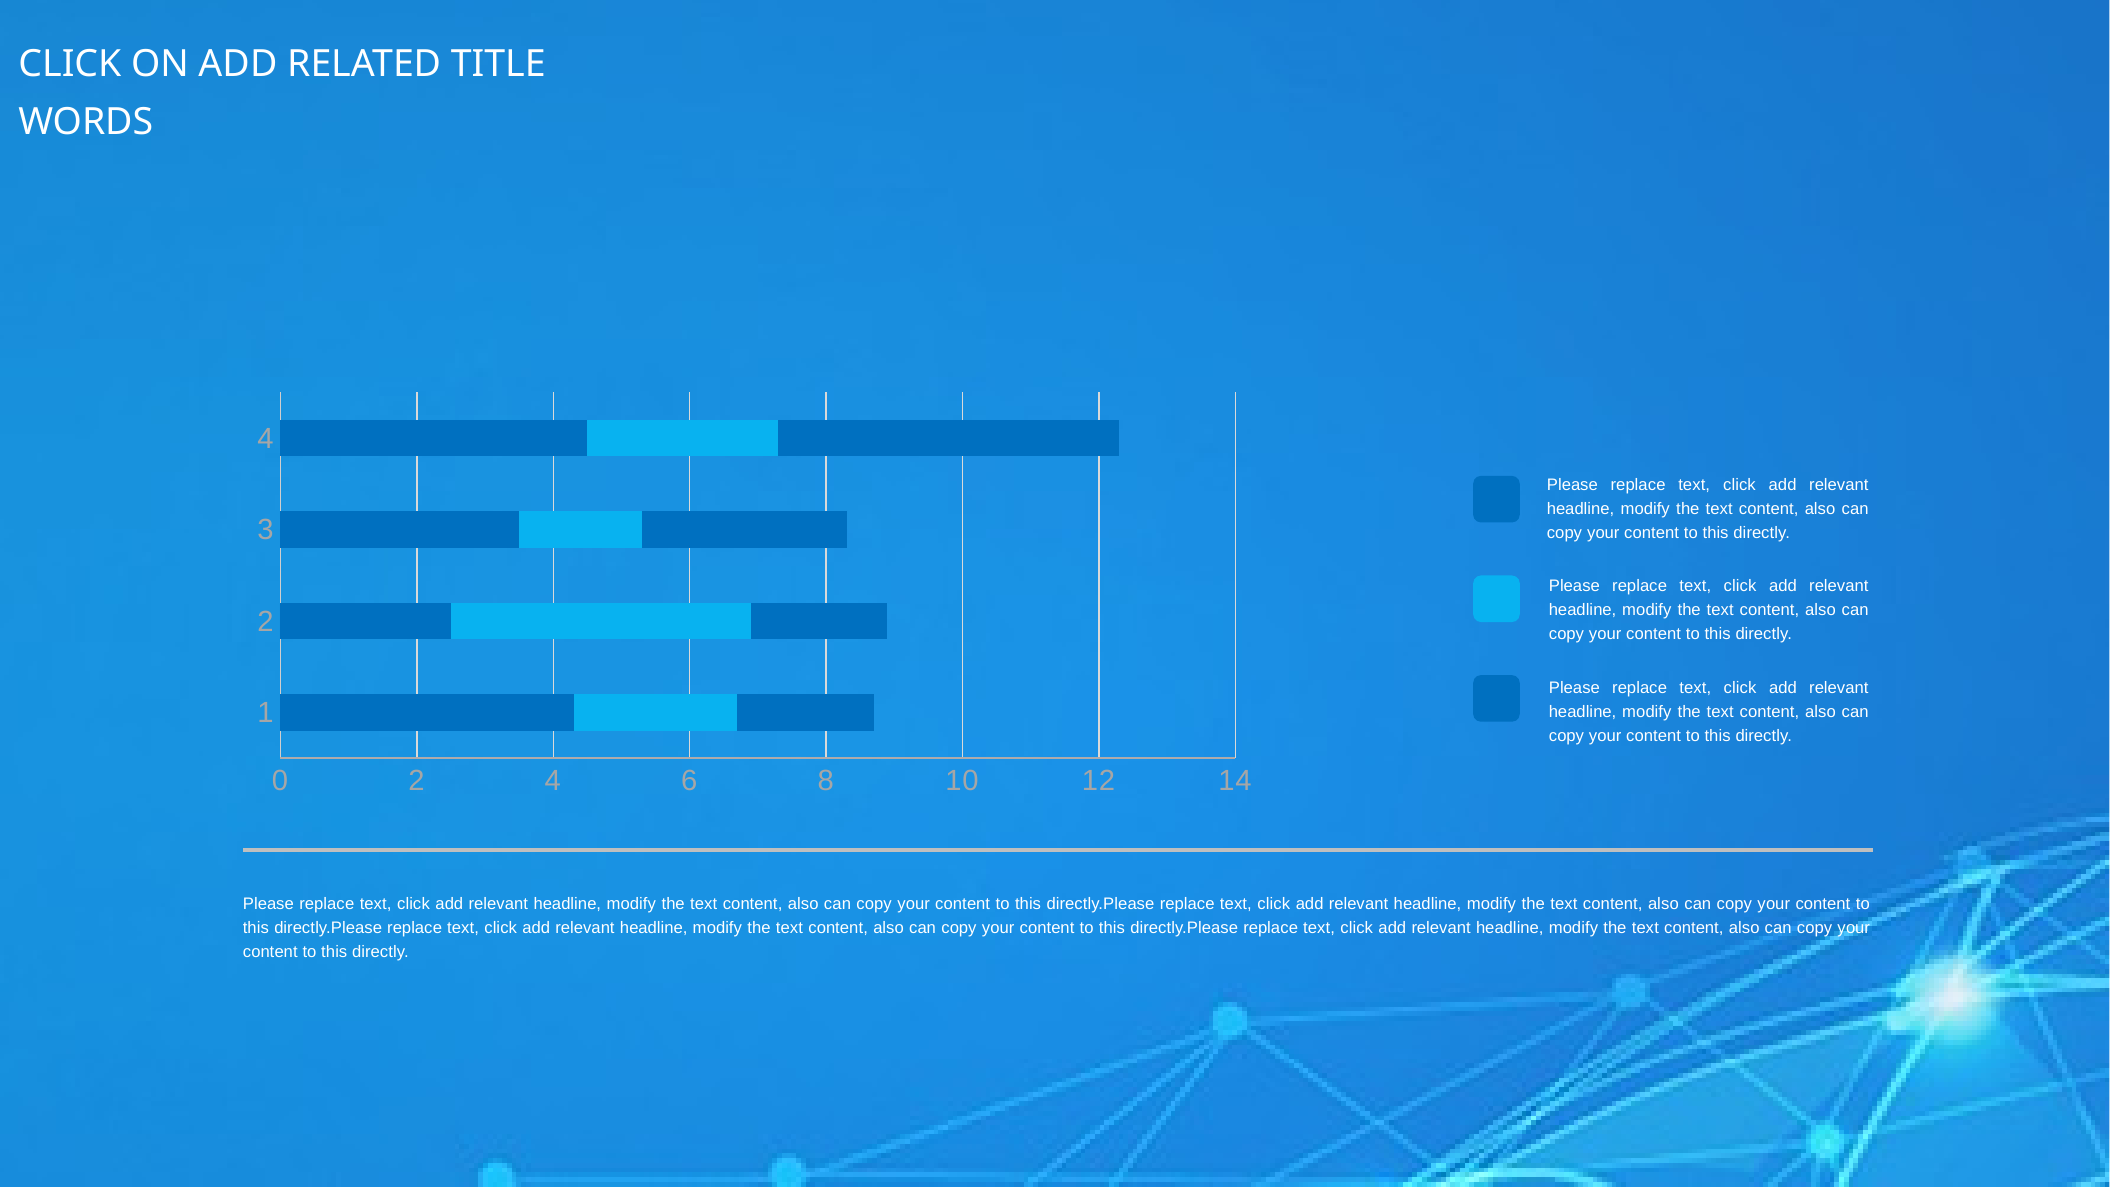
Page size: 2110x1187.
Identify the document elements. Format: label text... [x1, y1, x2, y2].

chart [236, 384, 1274, 806]
text_box CLICK ON ADD RELATED TITLE WORDS [3, 18, 595, 150]
text_box Please replace text, click add relevant headline, modify the text content, also can copy your content to this directly. [1548, 672, 1869, 745]
text_box Please replace text, click add relevant headline, modify the text content, also can copy your content to this directly. [1548, 571, 1869, 644]
text_box Please replace text, click add relevant headline, modify the text content, also can copy your content to this directly. [1546, 469, 1870, 542]
text_box [1472, 574, 1521, 624]
picture [0, 0, 2110, 1187]
text_box [1472, 474, 1521, 524]
text_box Please replace text, click add relevant headline, modify the text content, also can copy your content to this directly.Please replace text, click add relevant headline, modify the text content, also can copy your content to this directly.Please replace text, click add relevant headline, modify the text content, also can copy your content to this directly.Please replace text, click add relevant headline, modify the text content, also can copy your content to this directly. [243, 888, 1873, 961]
text_box [1472, 674, 1521, 723]
